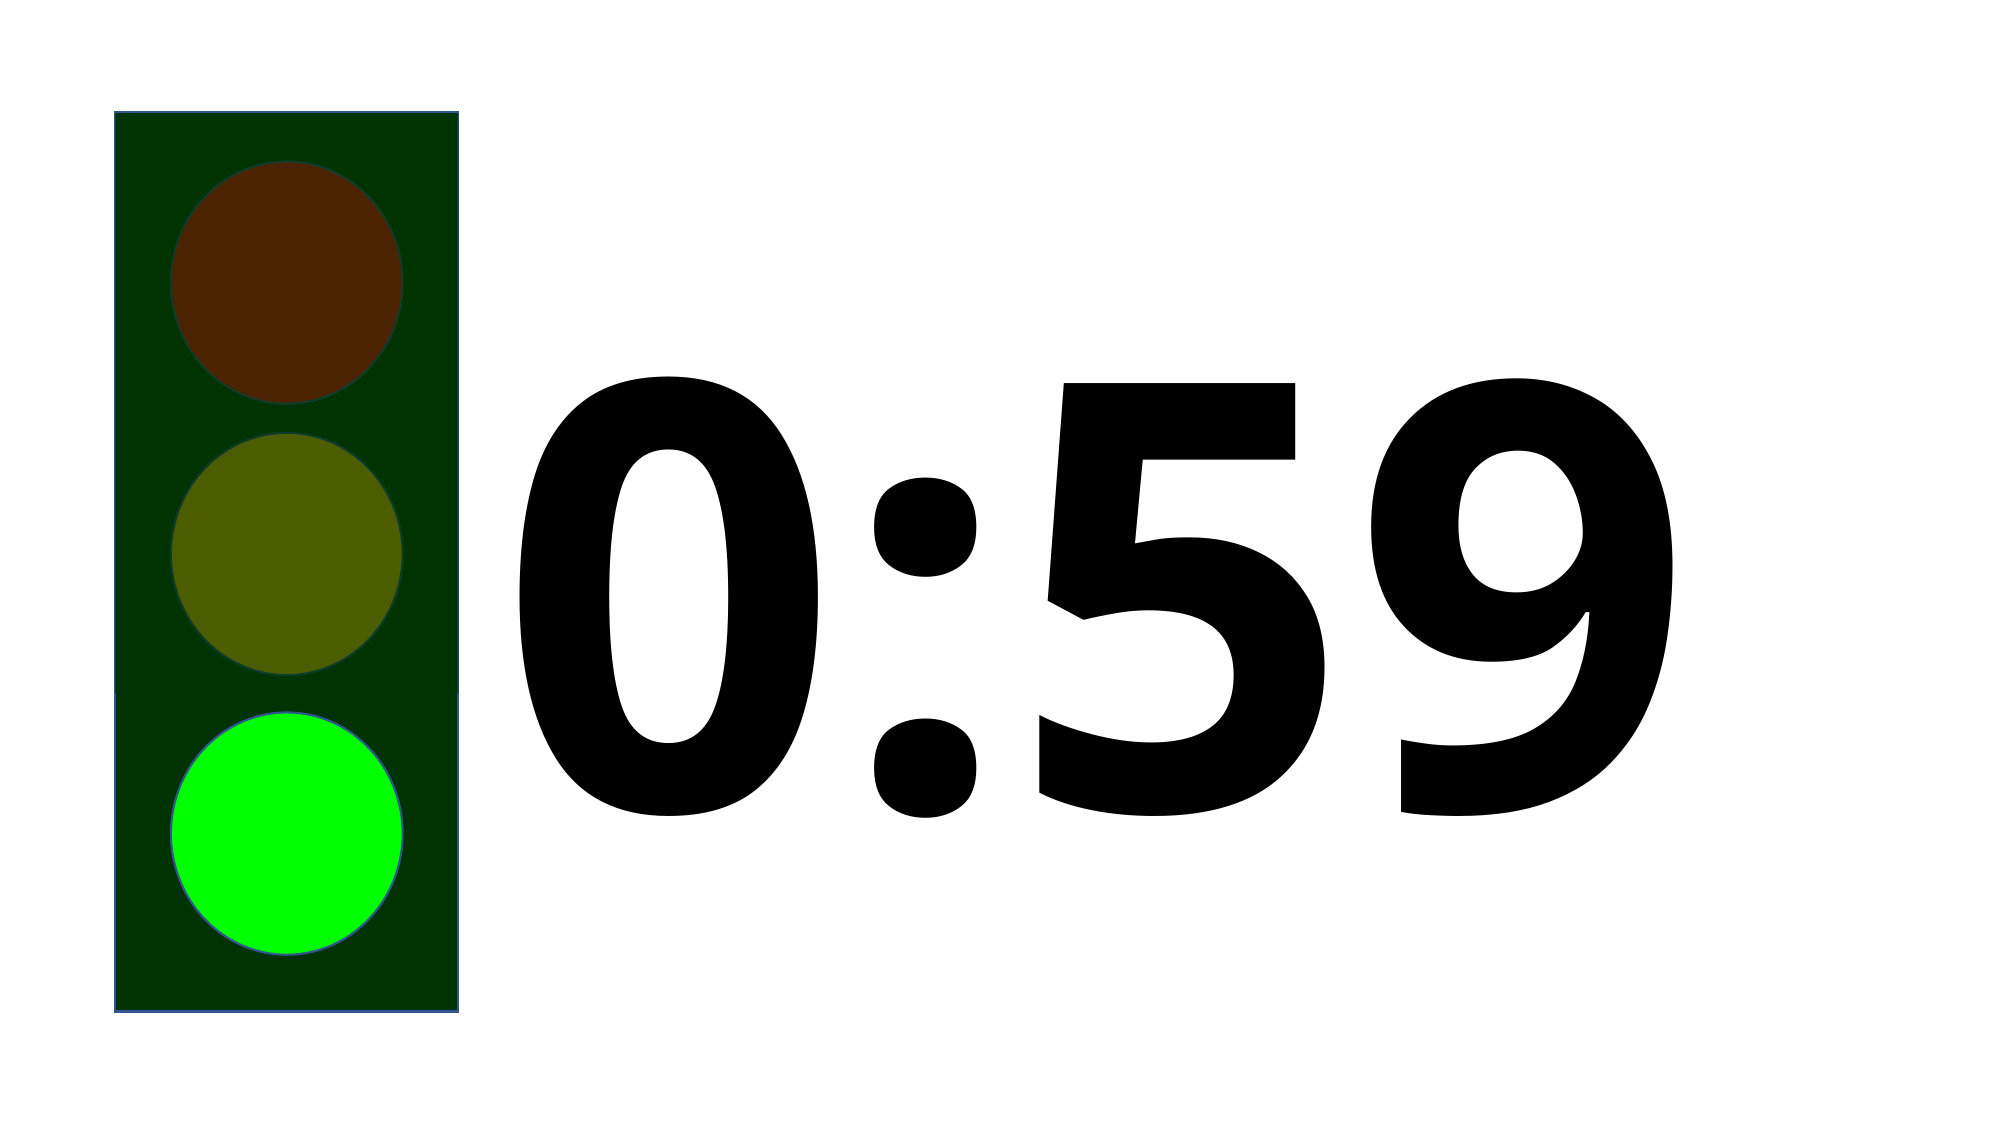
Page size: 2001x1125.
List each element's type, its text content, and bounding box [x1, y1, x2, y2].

text_box 0:59 [483, 204, 1924, 938]
text_box [169, 711, 404, 956]
text_box [114, 695, 459, 1013]
text_box [114, 112, 459, 695]
